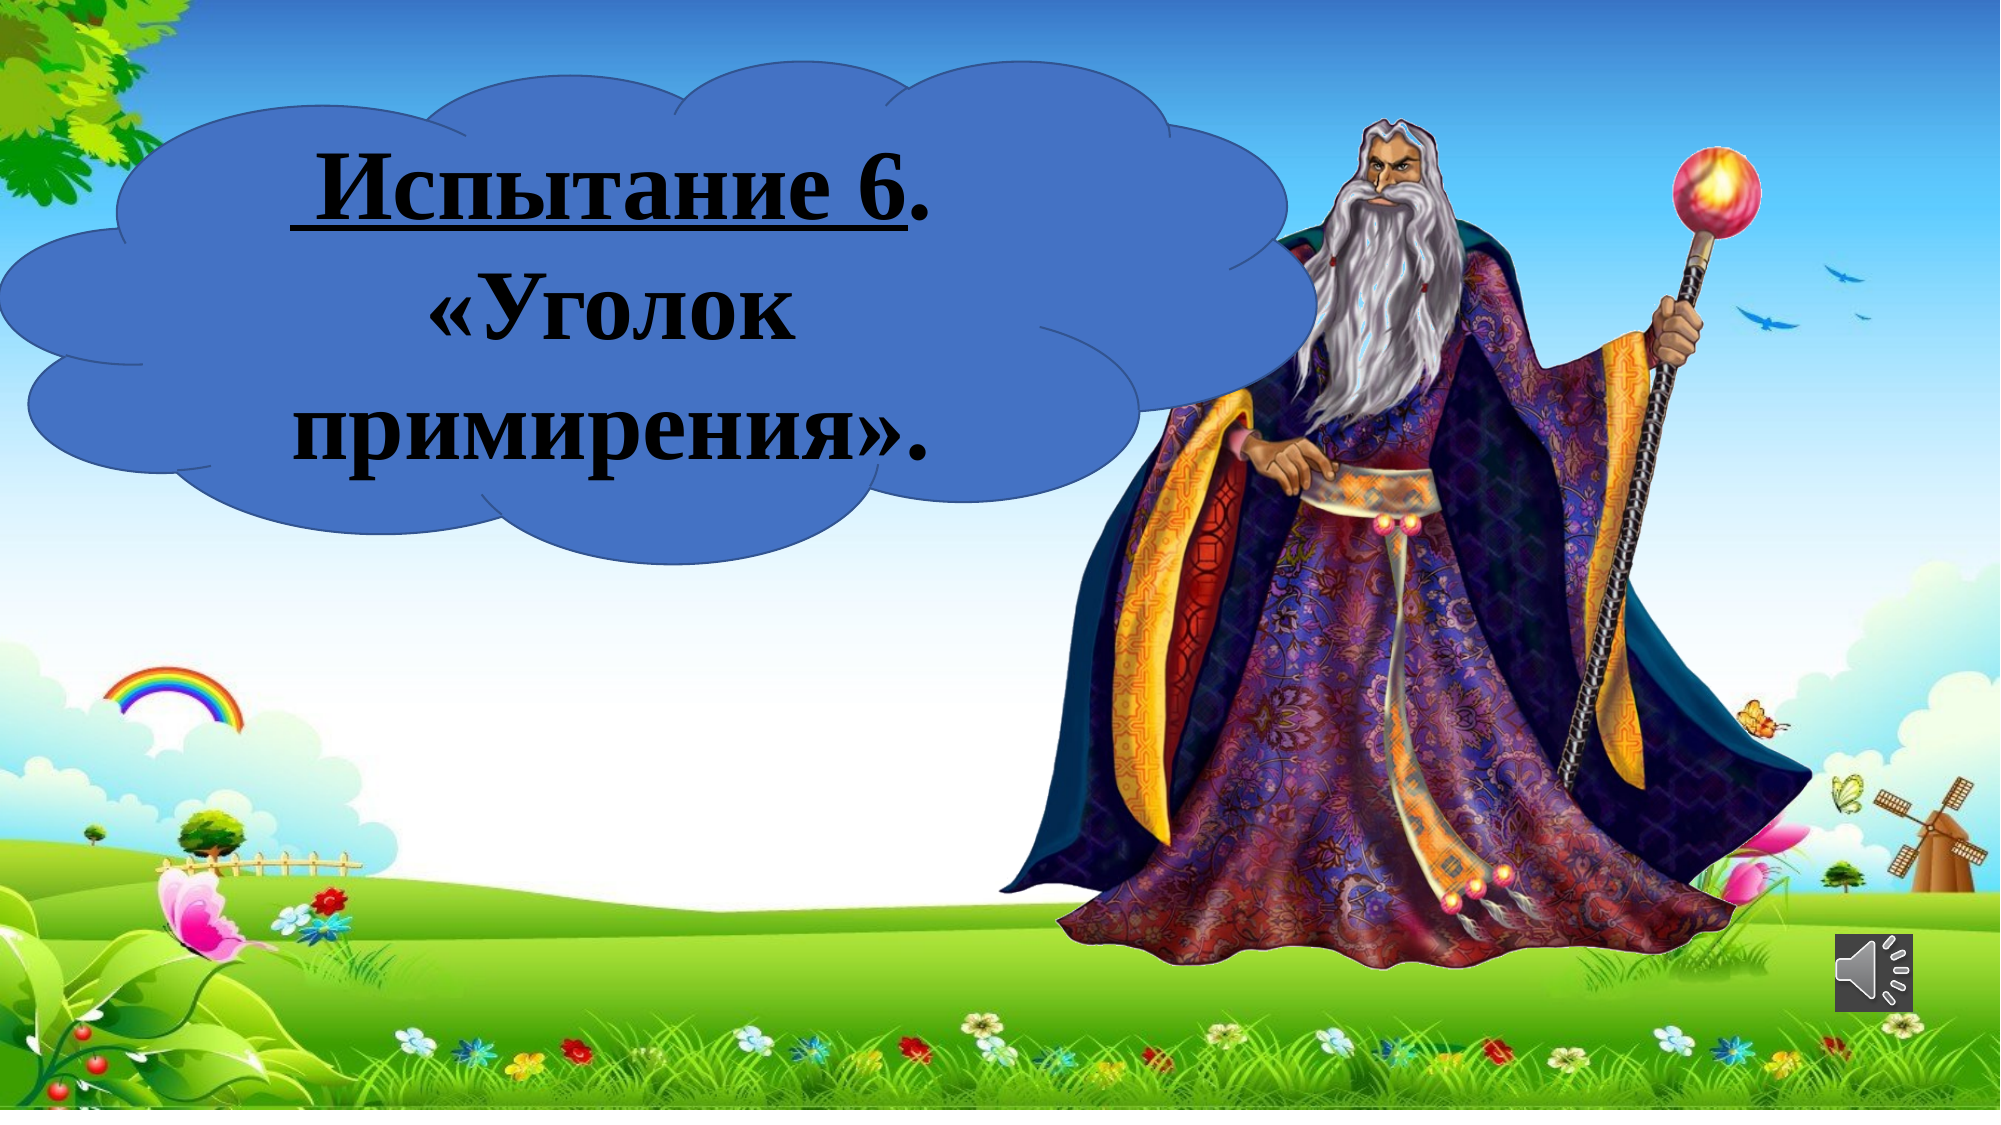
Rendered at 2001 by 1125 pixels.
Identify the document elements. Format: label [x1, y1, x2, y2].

picture [980, 88, 1915, 1013]
list [0, 0, 2000, 1110]
